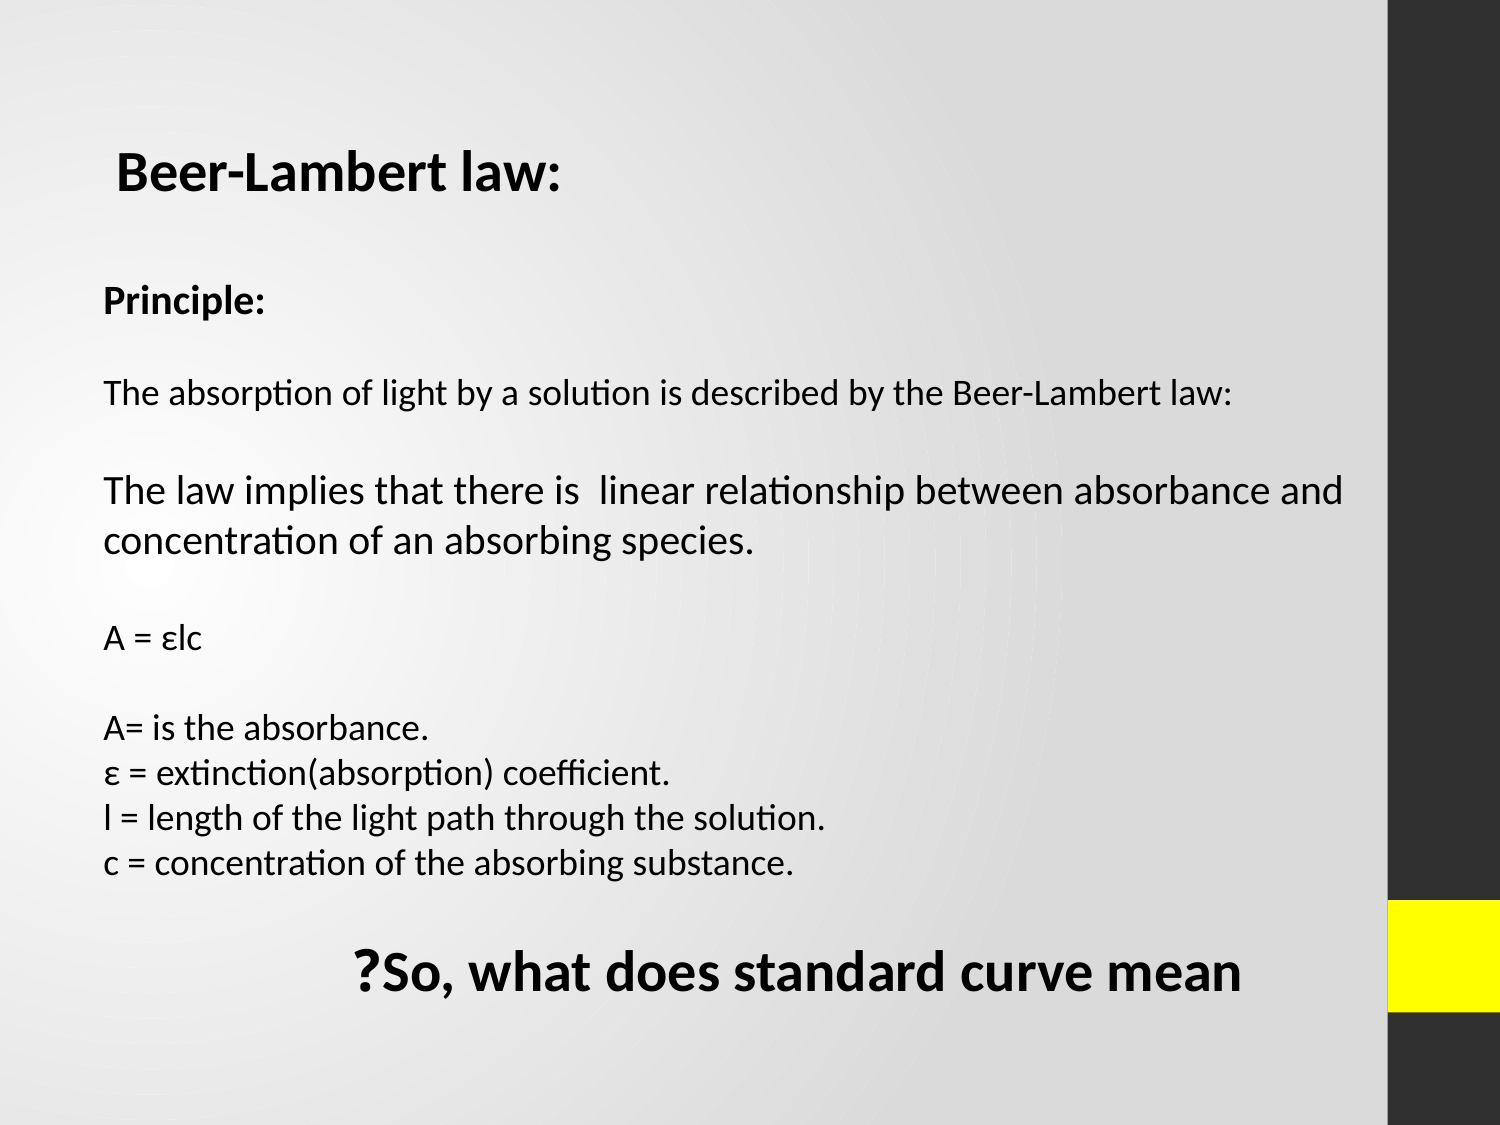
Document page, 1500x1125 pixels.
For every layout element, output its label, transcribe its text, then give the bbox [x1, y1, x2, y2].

text_box So, what does standard curve mean? [320, 925, 1259, 1011]
text_box Beer-Lambert law: Principle: The absorption of light by a solution is described by the Beer-Lambert law: The law implies that there is linear relationship between absorbance and concentration of an absorbing species. A = εlc A= is the absorbance. ε = extinction(absorption) coefficient. l = length of the light path through the solution. c = concentration of the absorbing substance. [88, 125, 1436, 1026]
